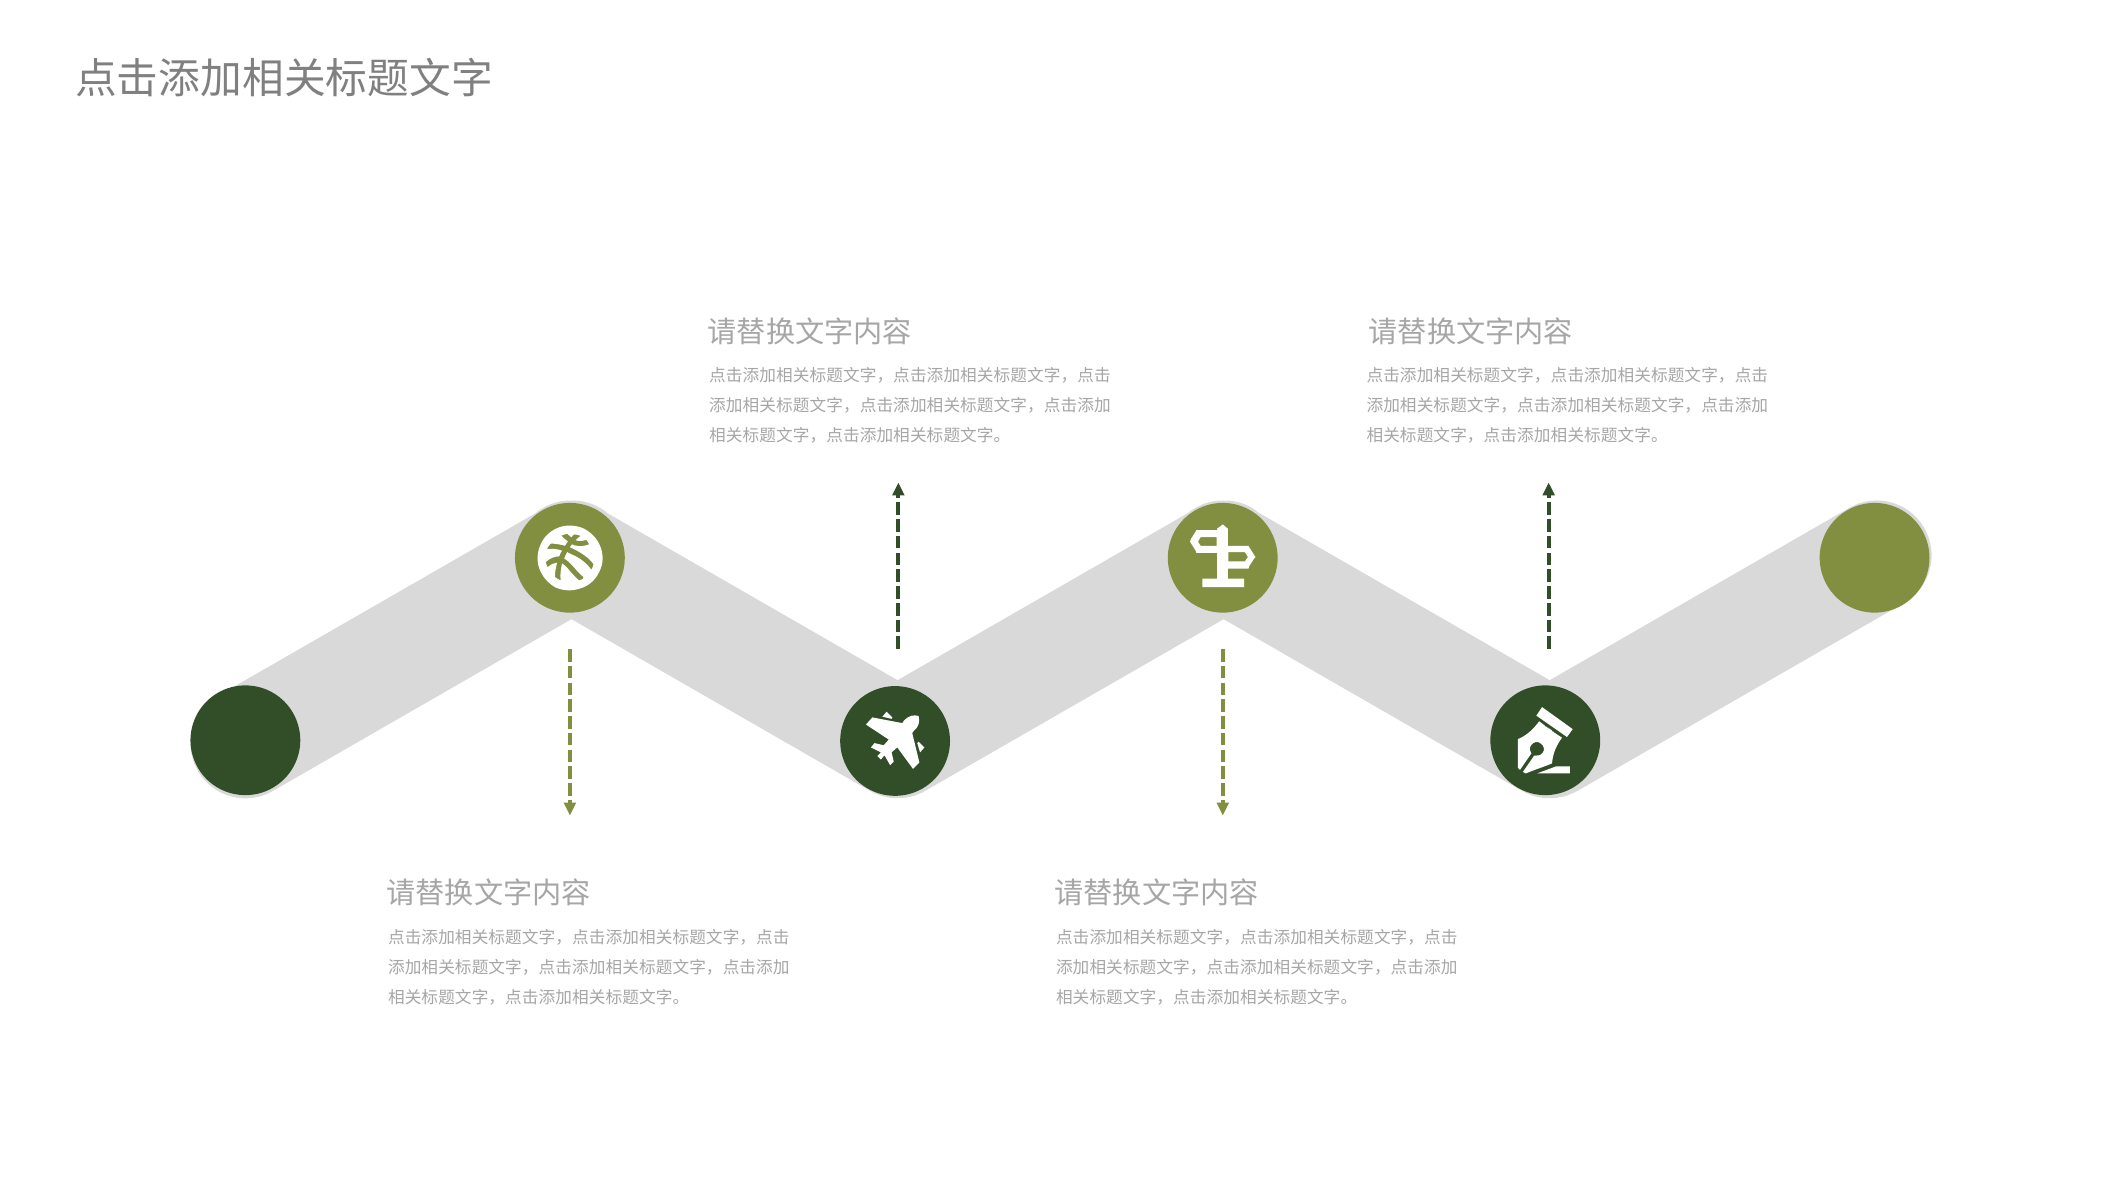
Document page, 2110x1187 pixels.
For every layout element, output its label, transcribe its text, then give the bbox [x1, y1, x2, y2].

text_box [190, 268, 1930, 1030]
text_box 点击添加相关标题文字 [59, 44, 563, 107]
